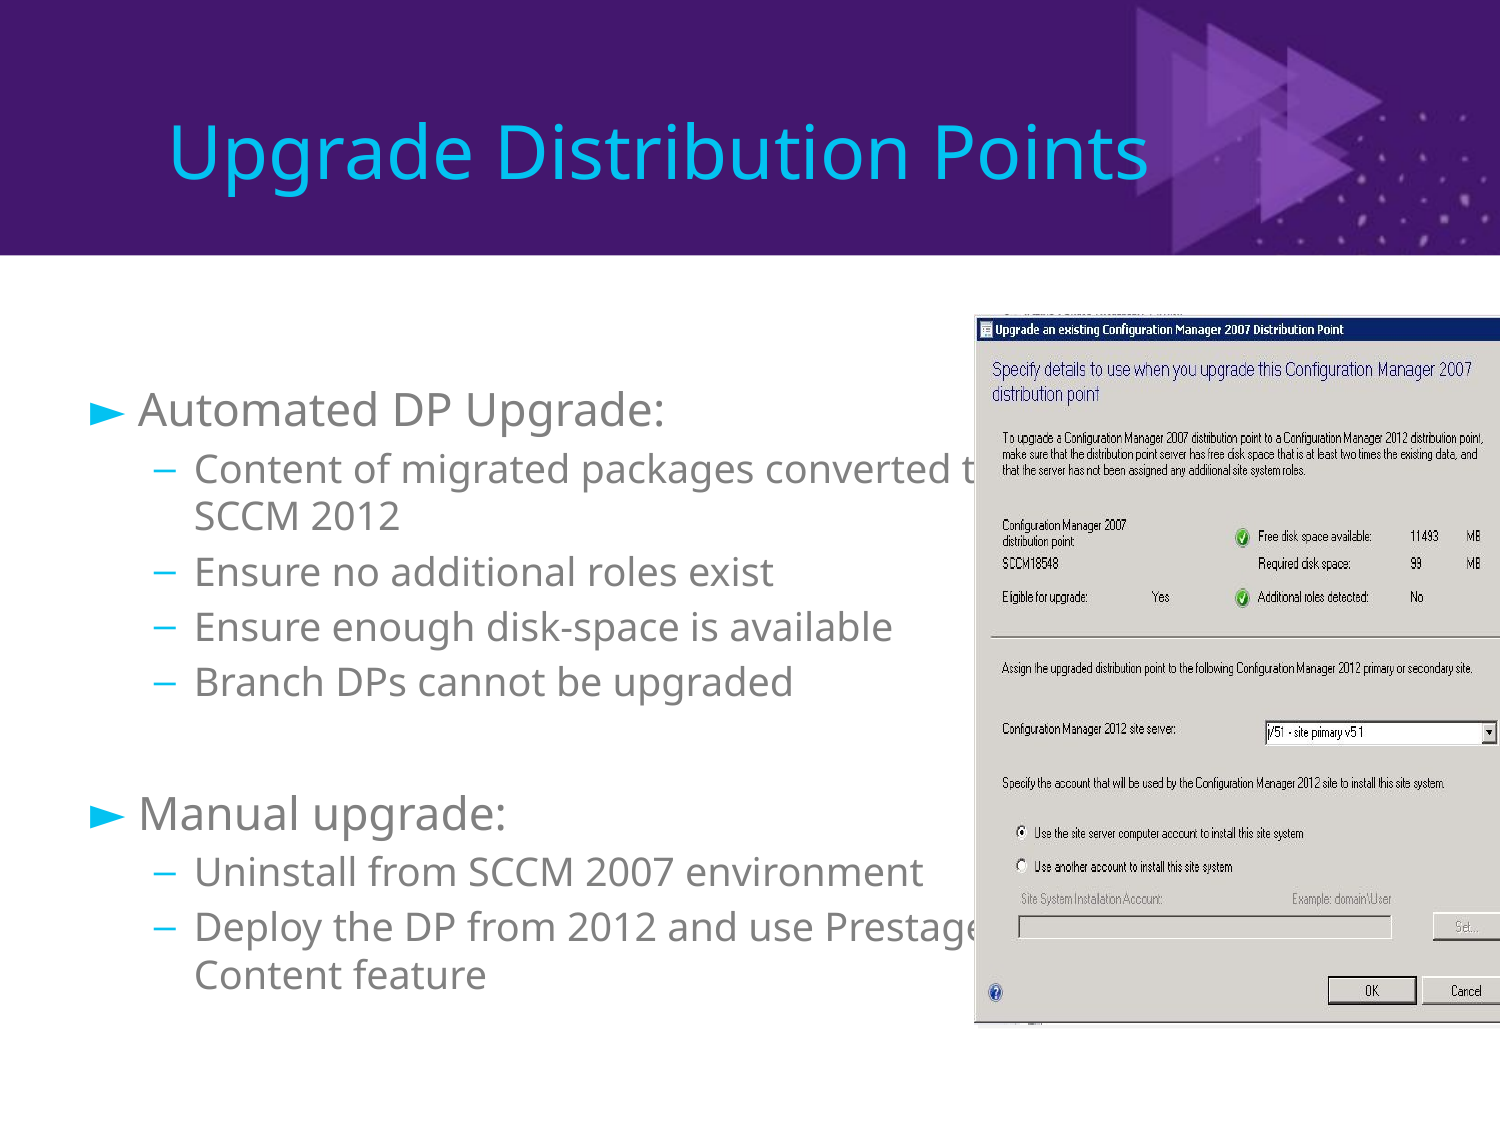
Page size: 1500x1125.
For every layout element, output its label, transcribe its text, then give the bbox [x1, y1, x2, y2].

picture [0, 0, 1500, 255]
picture [974, 314, 1500, 1026]
list Automated DP Upgrade: Content of migrated packages converted to SCCM 2012 Ensure no additional roles exist Ensure enough disk-space is available Branch DPs cannot be upgraded Manual upgrade: Uninstall from SCCM 2007 environment Deploy the DP from 2012 and use Prestage Content feature [75, 373, 969, 1005]
title Upgrade Distribution Points [75, 56, 1425, 244]
